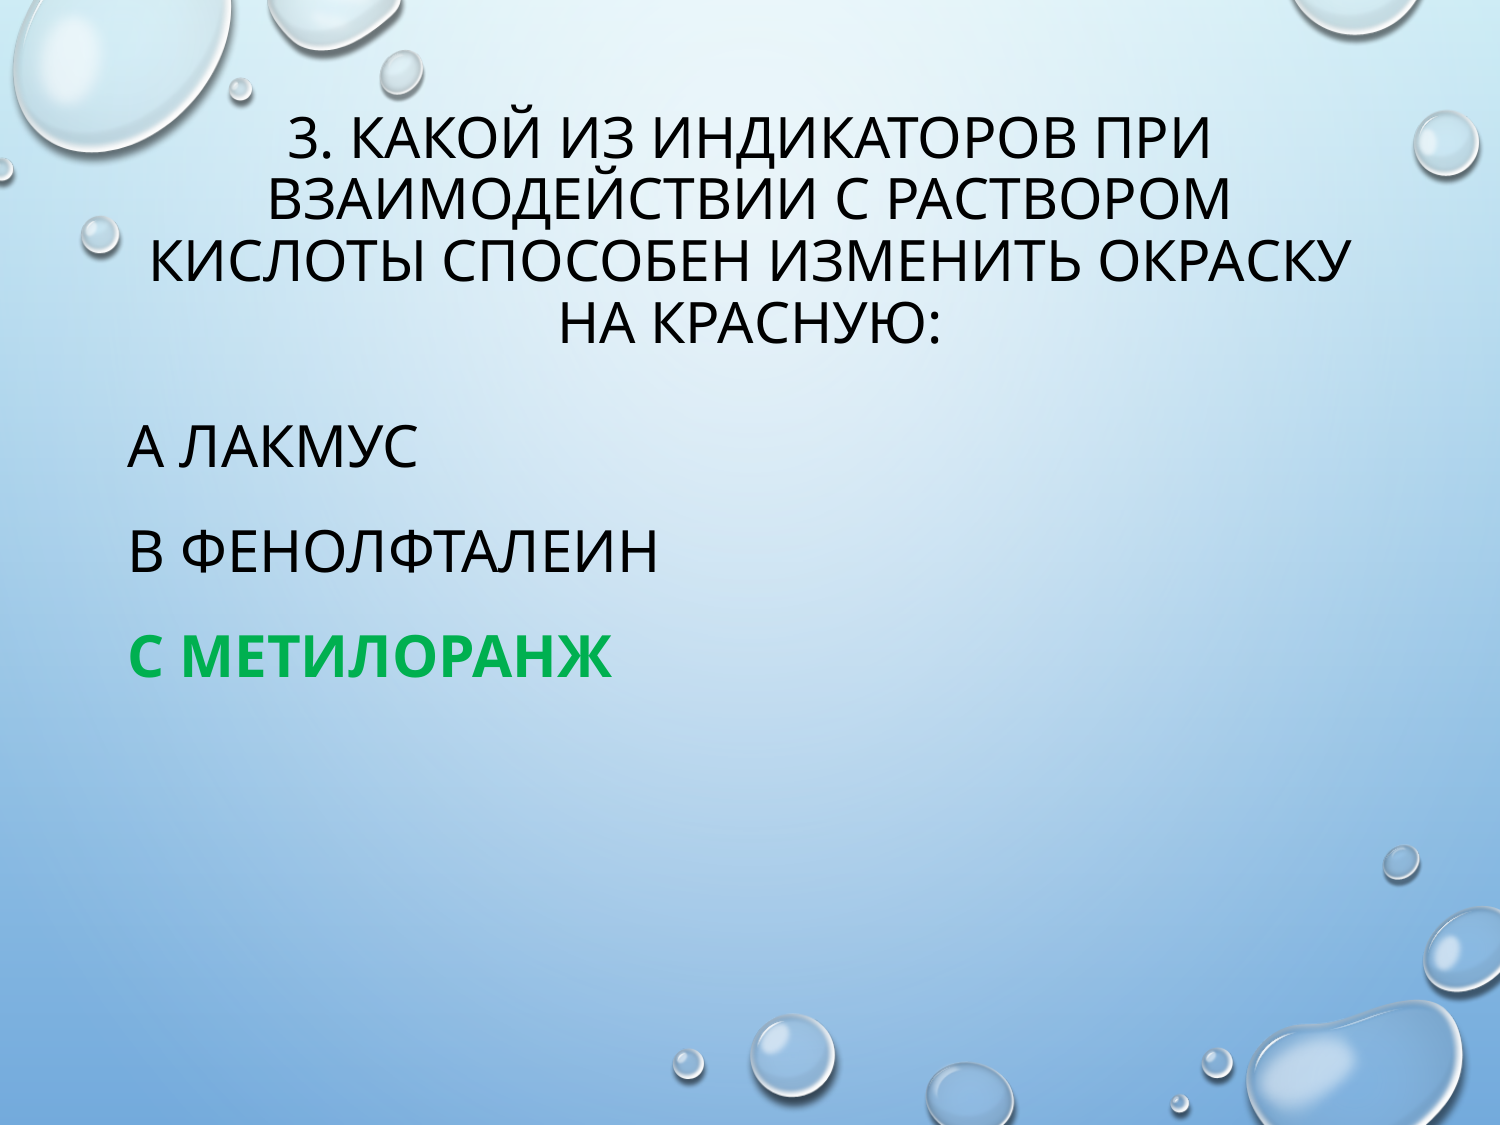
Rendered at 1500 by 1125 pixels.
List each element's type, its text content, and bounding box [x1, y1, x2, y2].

title 3. Какой из индикаторов при взаимодействии с раствором кислоты способен изменить окраску на красную: [112, 101, 1388, 364]
list А лакмус B Фенолфталеин C метилоранж [112, 388, 1388, 950]
picture [0, 0, 1500, 1125]
